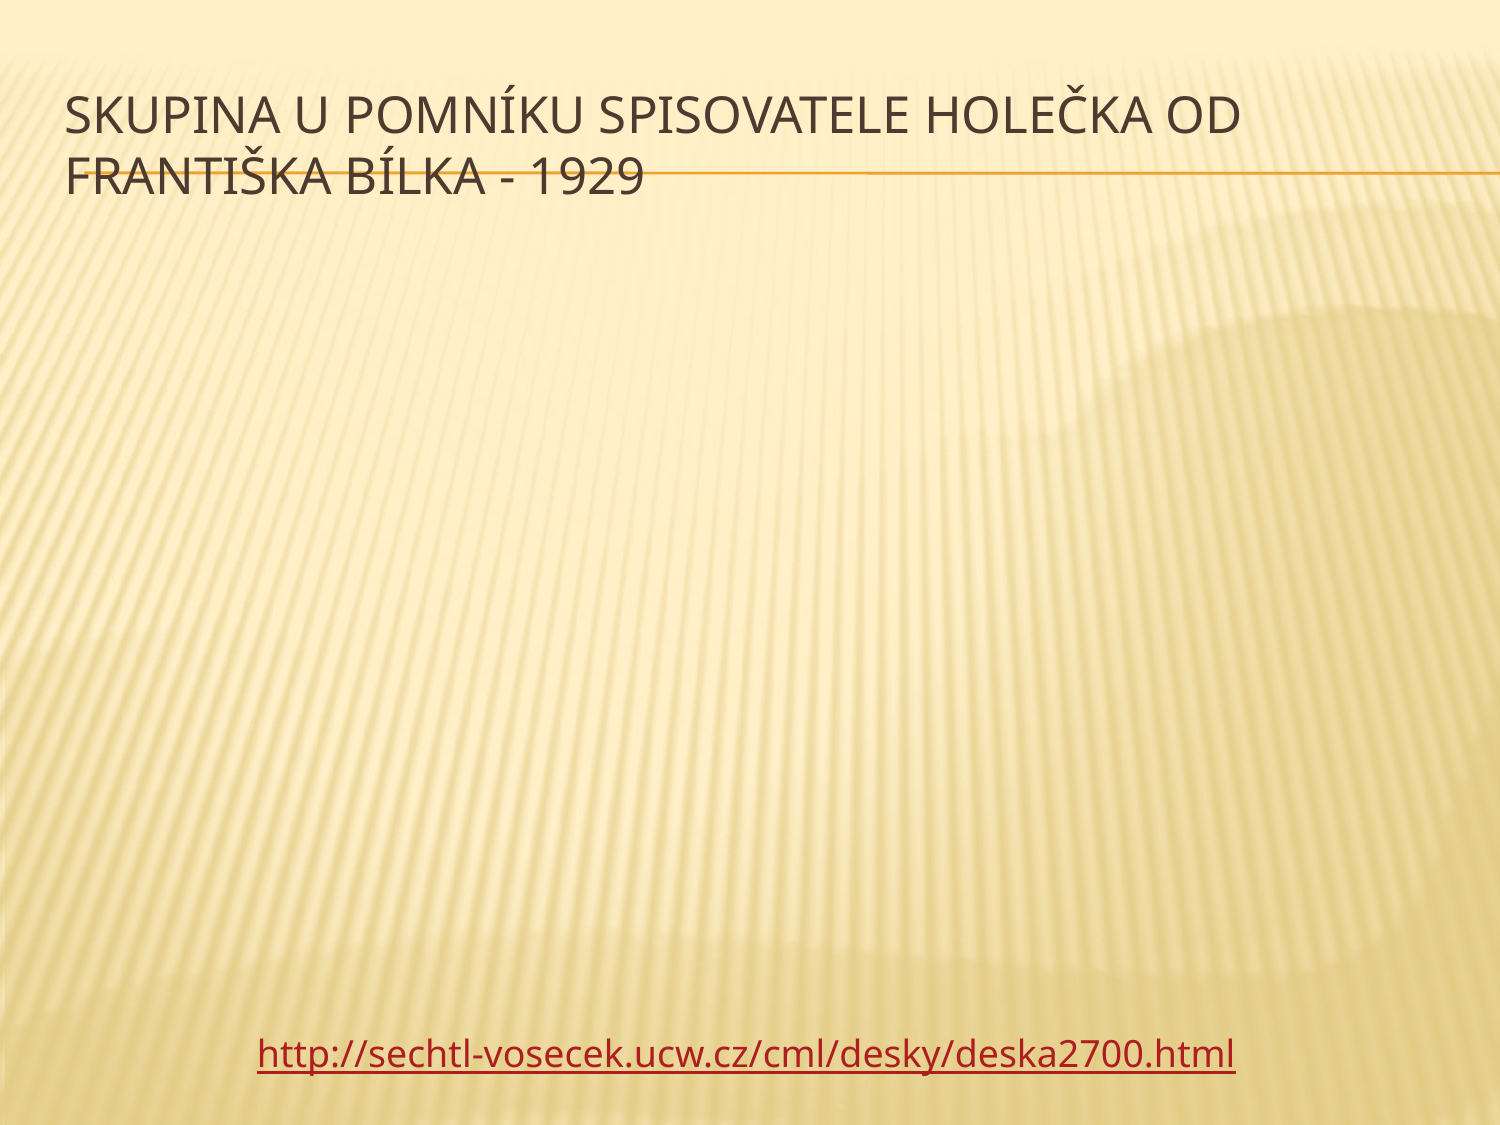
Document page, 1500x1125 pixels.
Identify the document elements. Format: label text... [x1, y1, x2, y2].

text_box http://sechtl-vosecek.ucw.cz/cml/desky/deska2700.html [242, 1023, 1456, 1125]
title Skupina u pomníku spisovatele Holečka od Františka Bílka - 1929 [50, 75, 1475, 213]
